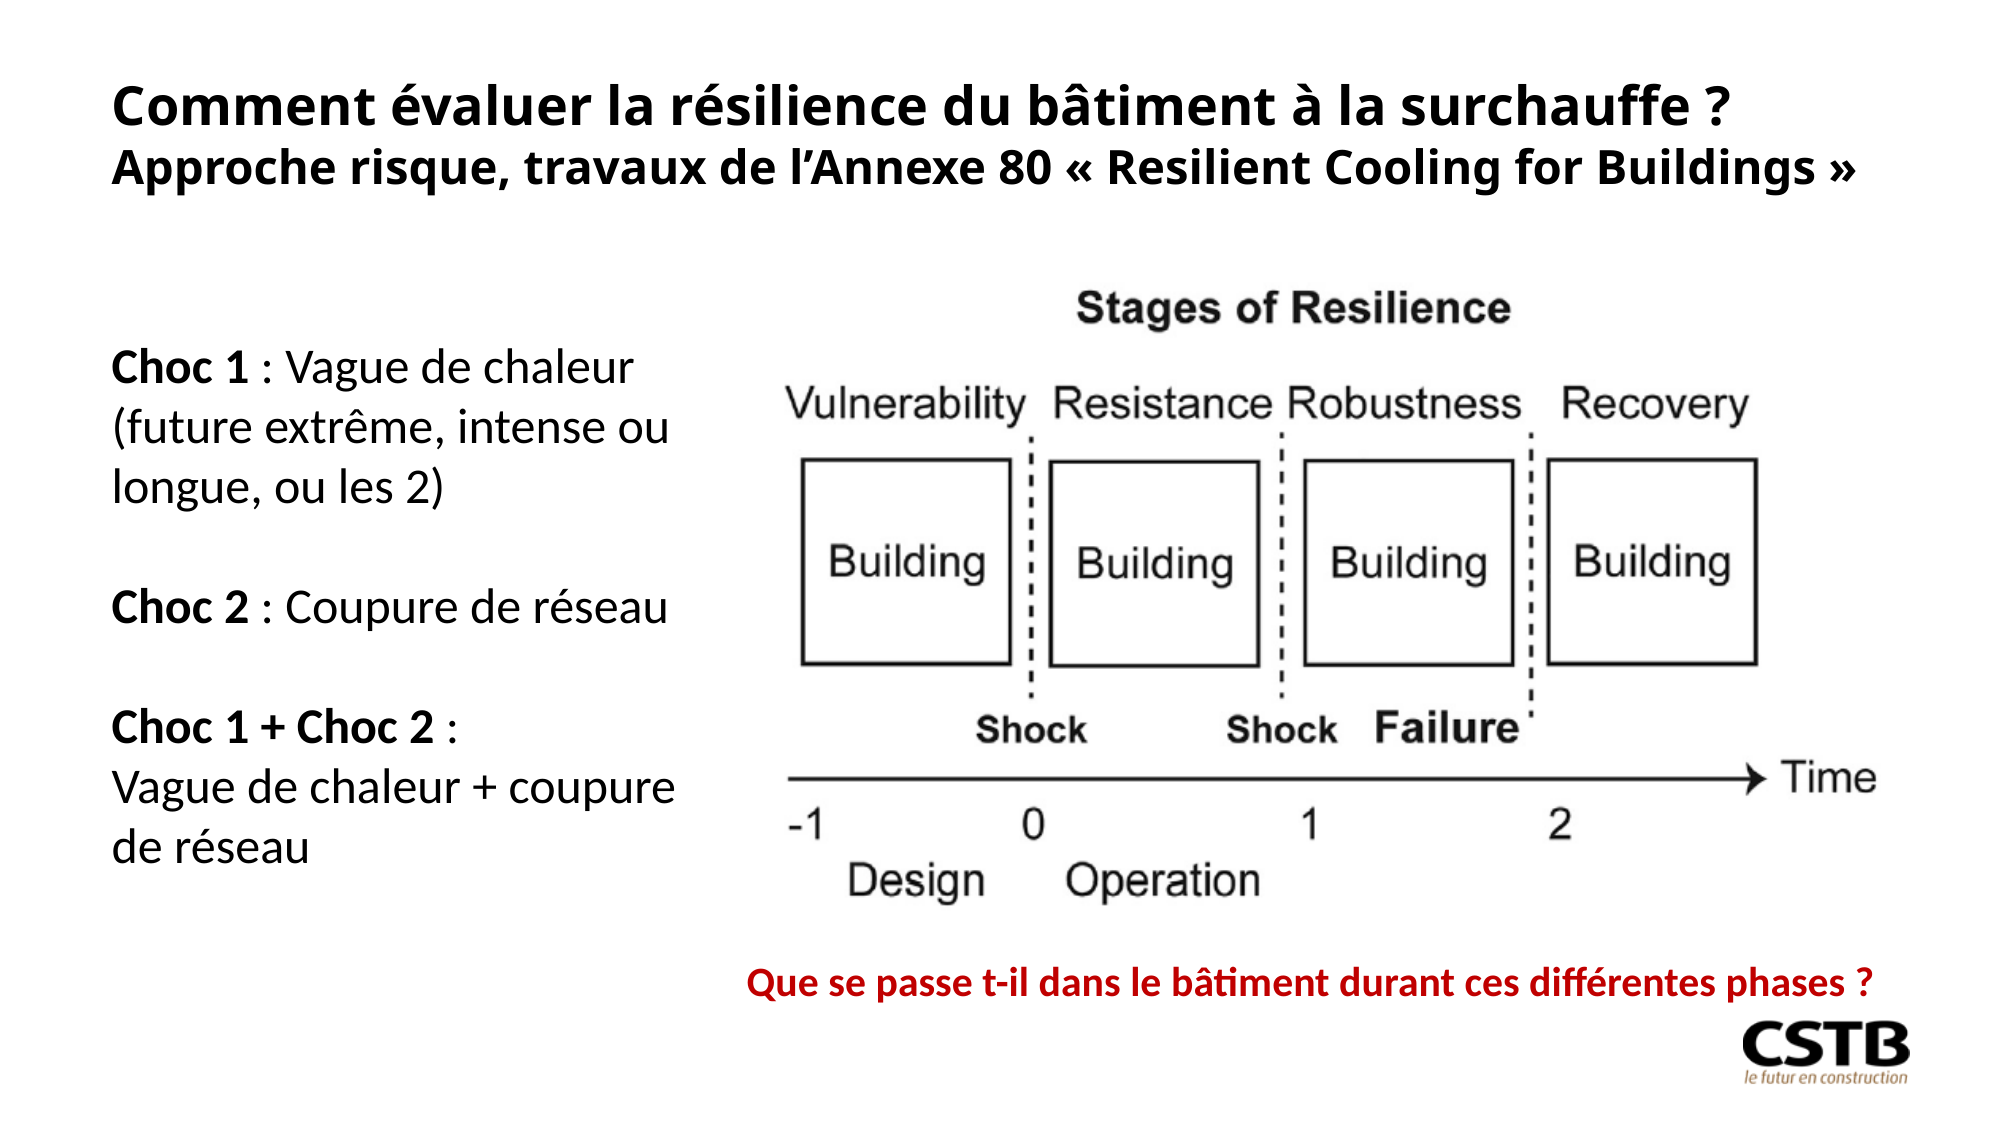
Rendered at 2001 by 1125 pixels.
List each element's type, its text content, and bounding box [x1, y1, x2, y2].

text_box Choc 1 : Vague de chaleur (future extrême, intense ou longue, ou les 2) Choc 2 : Coupure de réseau Choc 1 + Choc 2 : Vague de chaleur + coupure de réseau [96, 326, 697, 882]
picture [697, 237, 1892, 915]
text_box Comment évaluer la résilience du bâtiment à la surchauffe ? Approche risque, travaux de l’Annexe 80 « Resilient Cooling for Buildings » [96, 64, 1949, 283]
text_box Que se passe t-il dans le bâtiment durant ces différentes phases ? [731, 947, 2000, 1013]
picture [1743, 1019, 1910, 1087]
